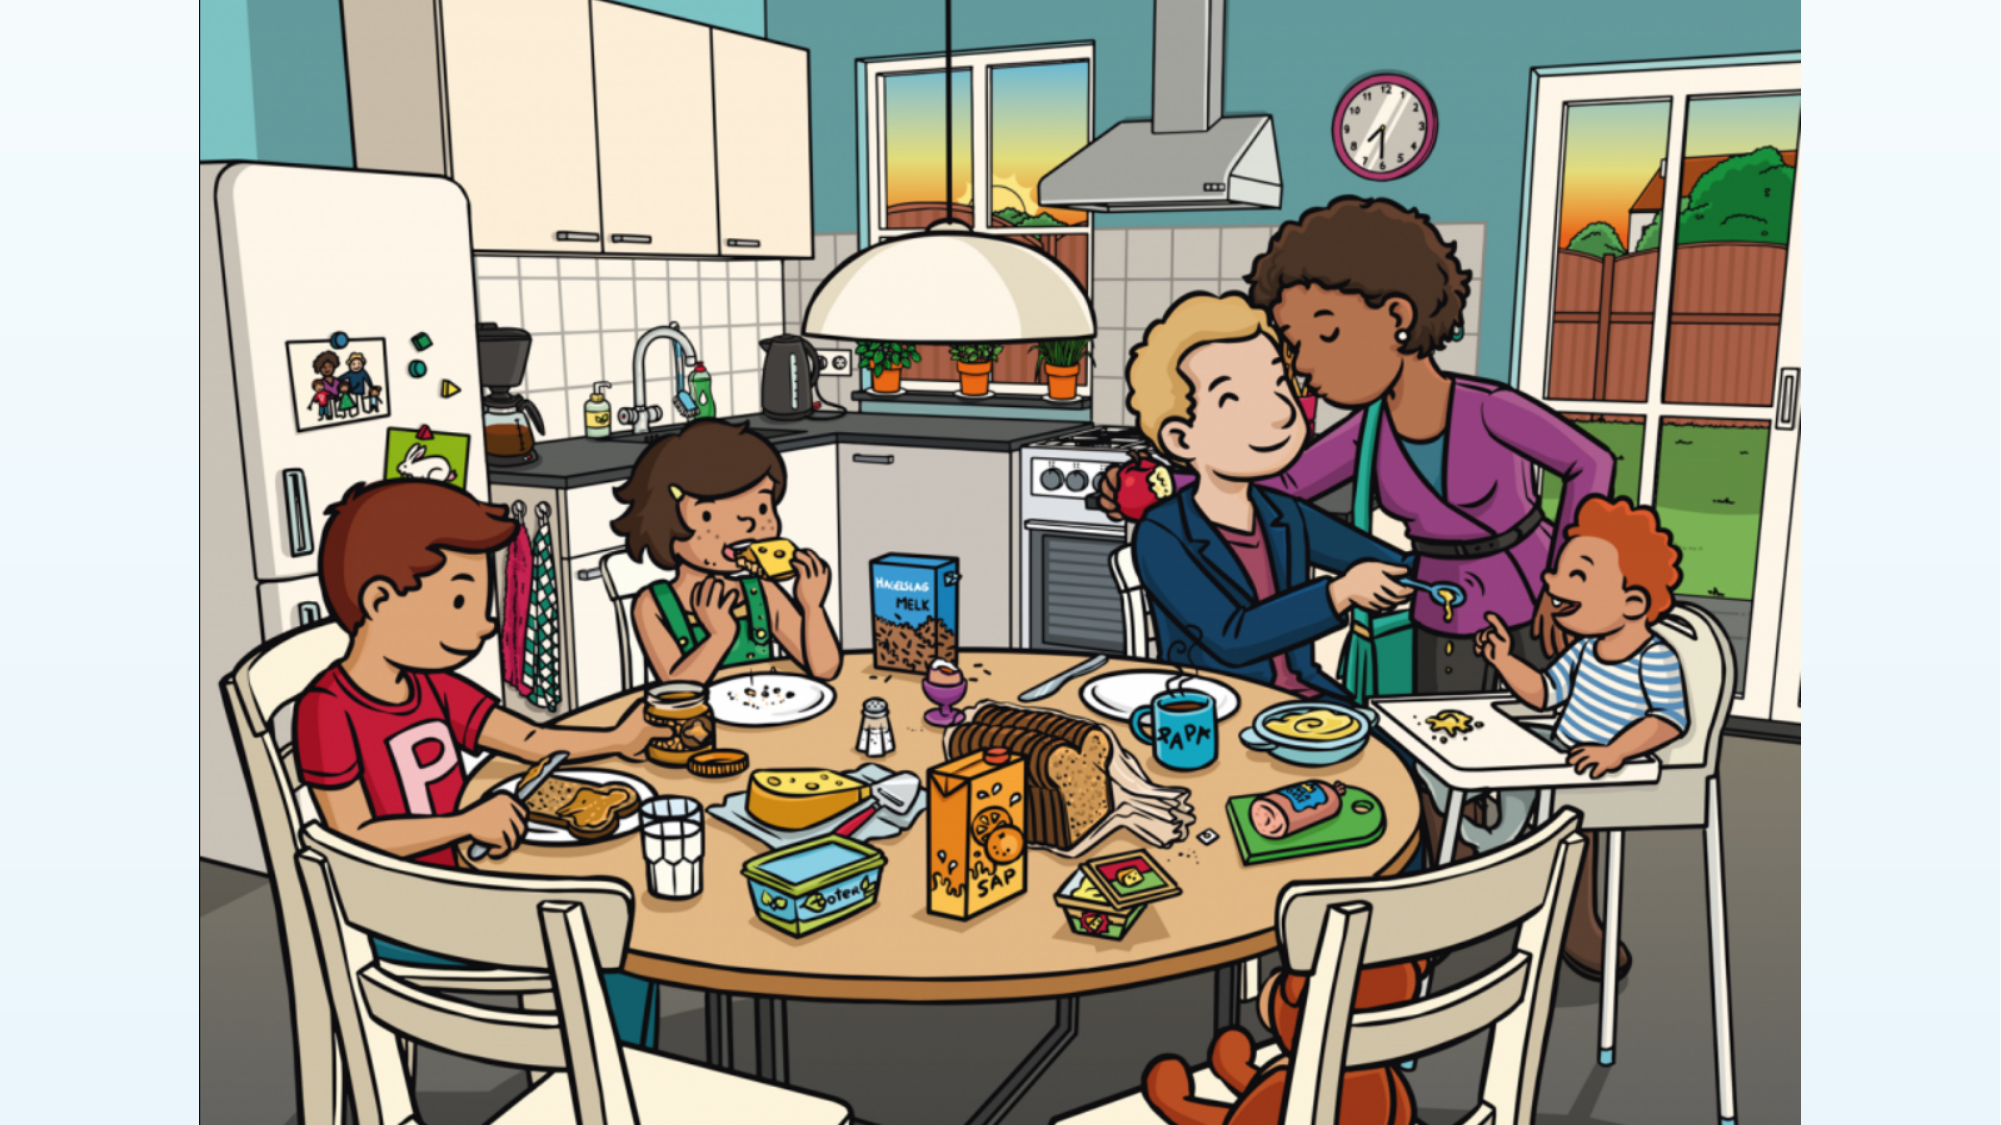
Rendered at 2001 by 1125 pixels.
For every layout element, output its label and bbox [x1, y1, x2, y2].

picture [198, 0, 1802, 1125]
